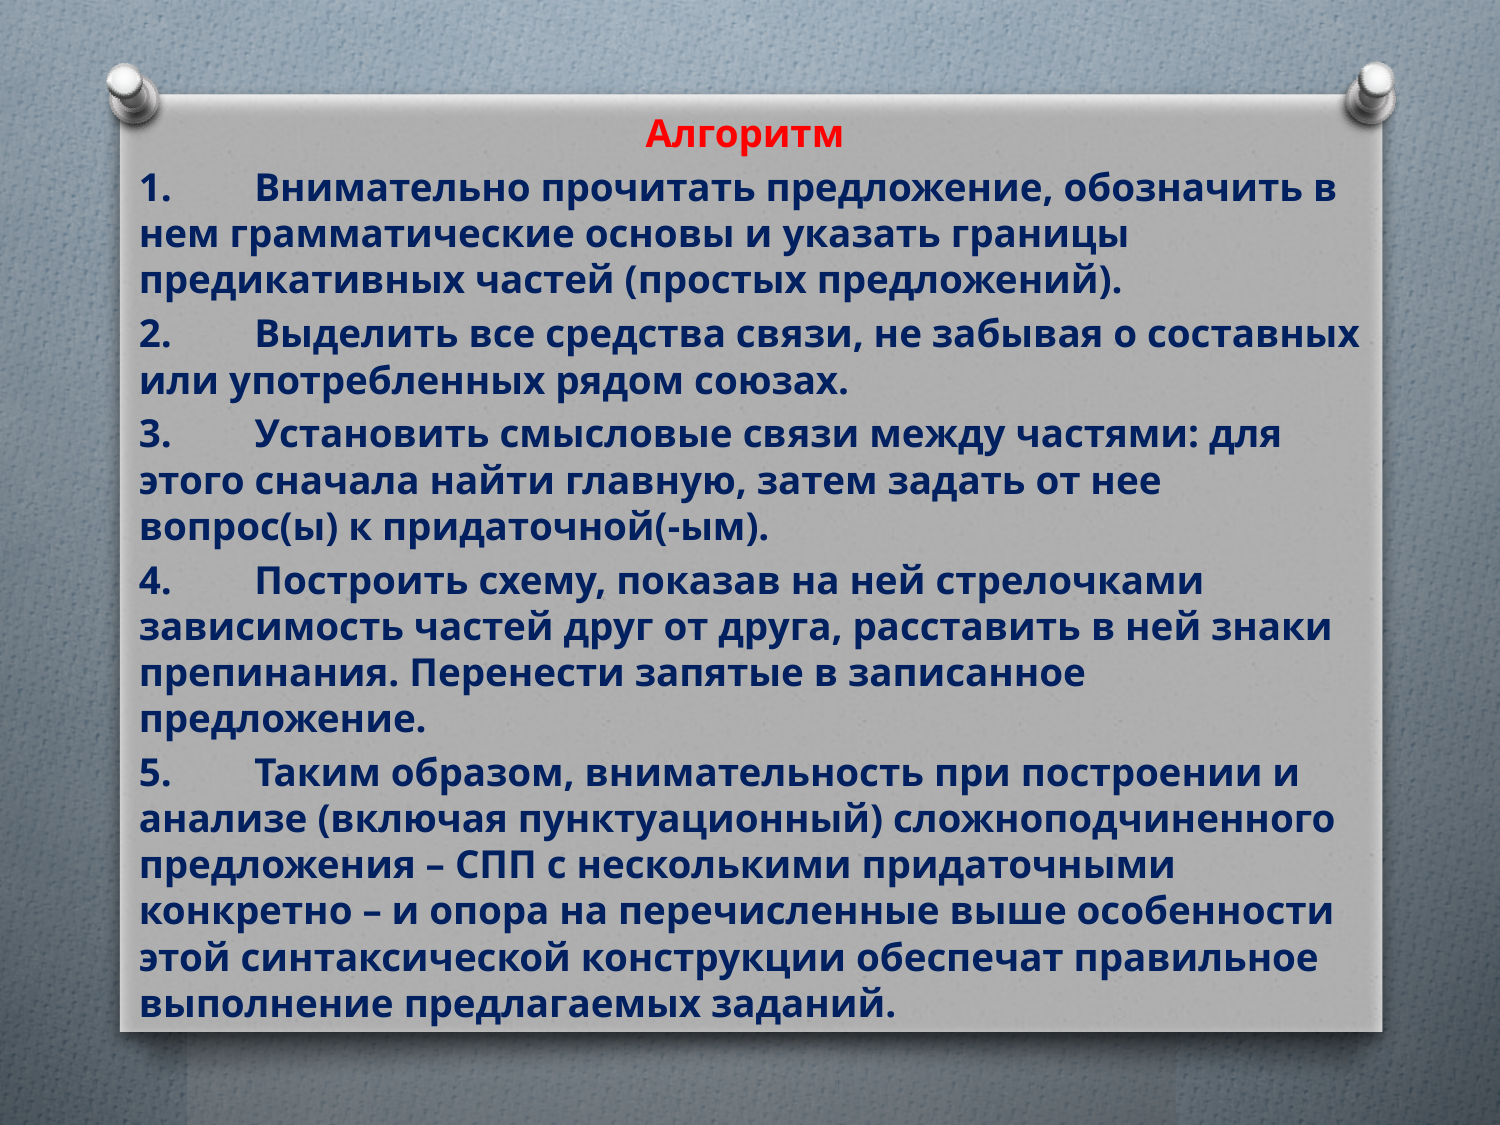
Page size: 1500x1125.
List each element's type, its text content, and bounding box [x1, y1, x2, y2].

list Алгоритм 1. Внимательно прочитать предложение, обозначить в нем грамматические основы и указать границы предикативных частей (простых предложений). 2. Выделить все средства связи, не забывая о составных или употребленных рядом союзах. 3. Установить смысловые связи между частями: для этого сначала найти главную, затем задать от нее вопрос(ы) к придаточной(-ым). 4. Построить схему, показав на ней стрелочками зависимость частей друг от друга, расставить в ней знаки препинания. Перенести запятые в записанное предложение. 5. Таким образом, внимательность при построении и анализе (включая пунктуационный) сложноподчиненного предложения – СПП с несколькими придаточными конкретно – и опора на перечисленные выше особенности этой синтаксической конструкции обеспечат правильное выполнение предлагаемых заданий. [123, 101, 1376, 1047]
picture [75, 29, 198, 137]
picture [1317, 35, 1439, 146]
